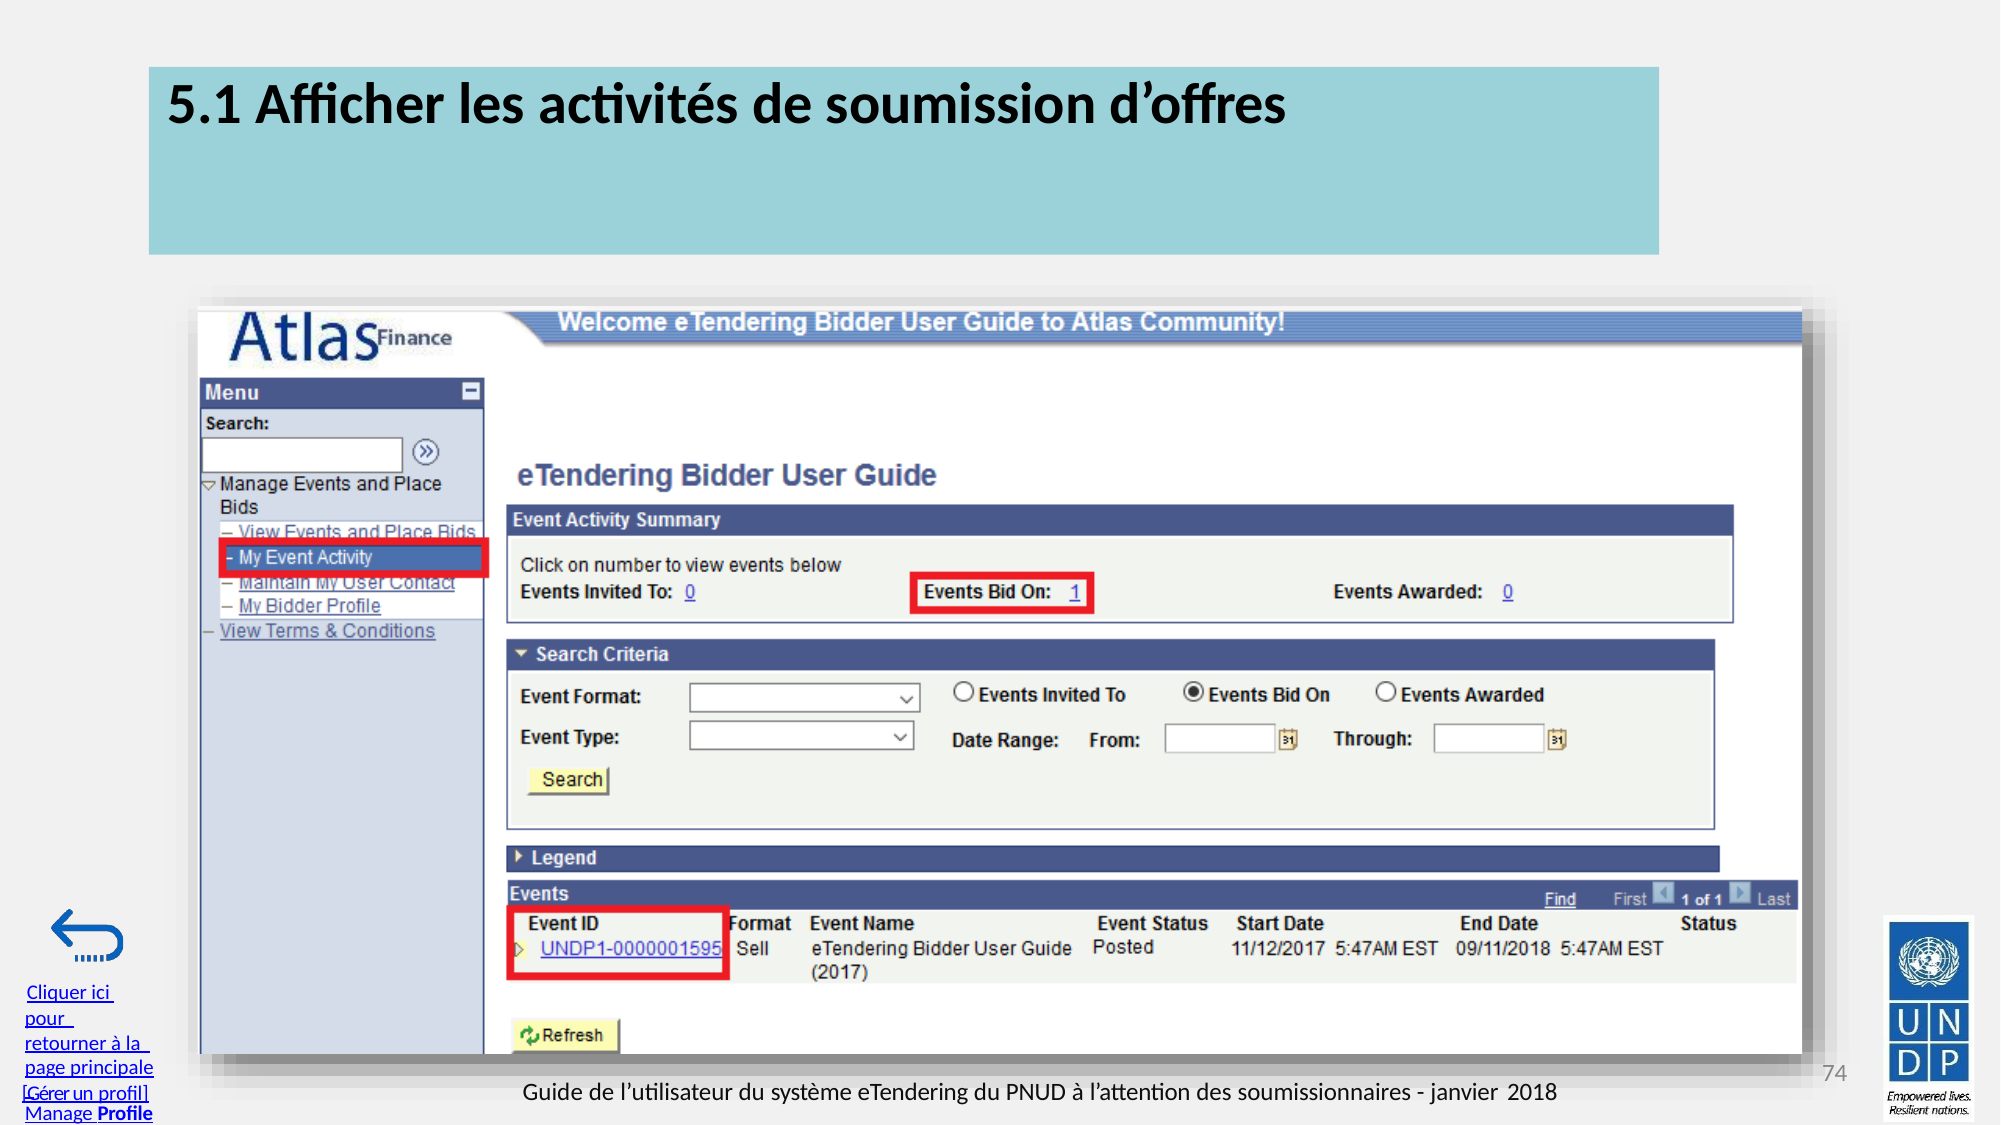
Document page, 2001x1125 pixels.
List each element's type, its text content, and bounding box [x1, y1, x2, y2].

text_box [165, 274, 1861, 1112]
text_box [Gérer un profil] [19, 1082, 162, 1105]
text_box Cliquer ici pour retourner à la page principale Manage Profile [22, 979, 159, 1082]
title 5.1 Afficher les activités de soumission d’offres [148, 66, 1660, 255]
text_box [50, 908, 124, 962]
text_box Guide de l’utilisateur du système eTendering du PNUD à l’attention des soumissionnaires - janvier 2018 [520, 1080, 1566, 1106]
text_box [197, 306, 1803, 1054]
text_box [1883, 915, 1975, 1122]
